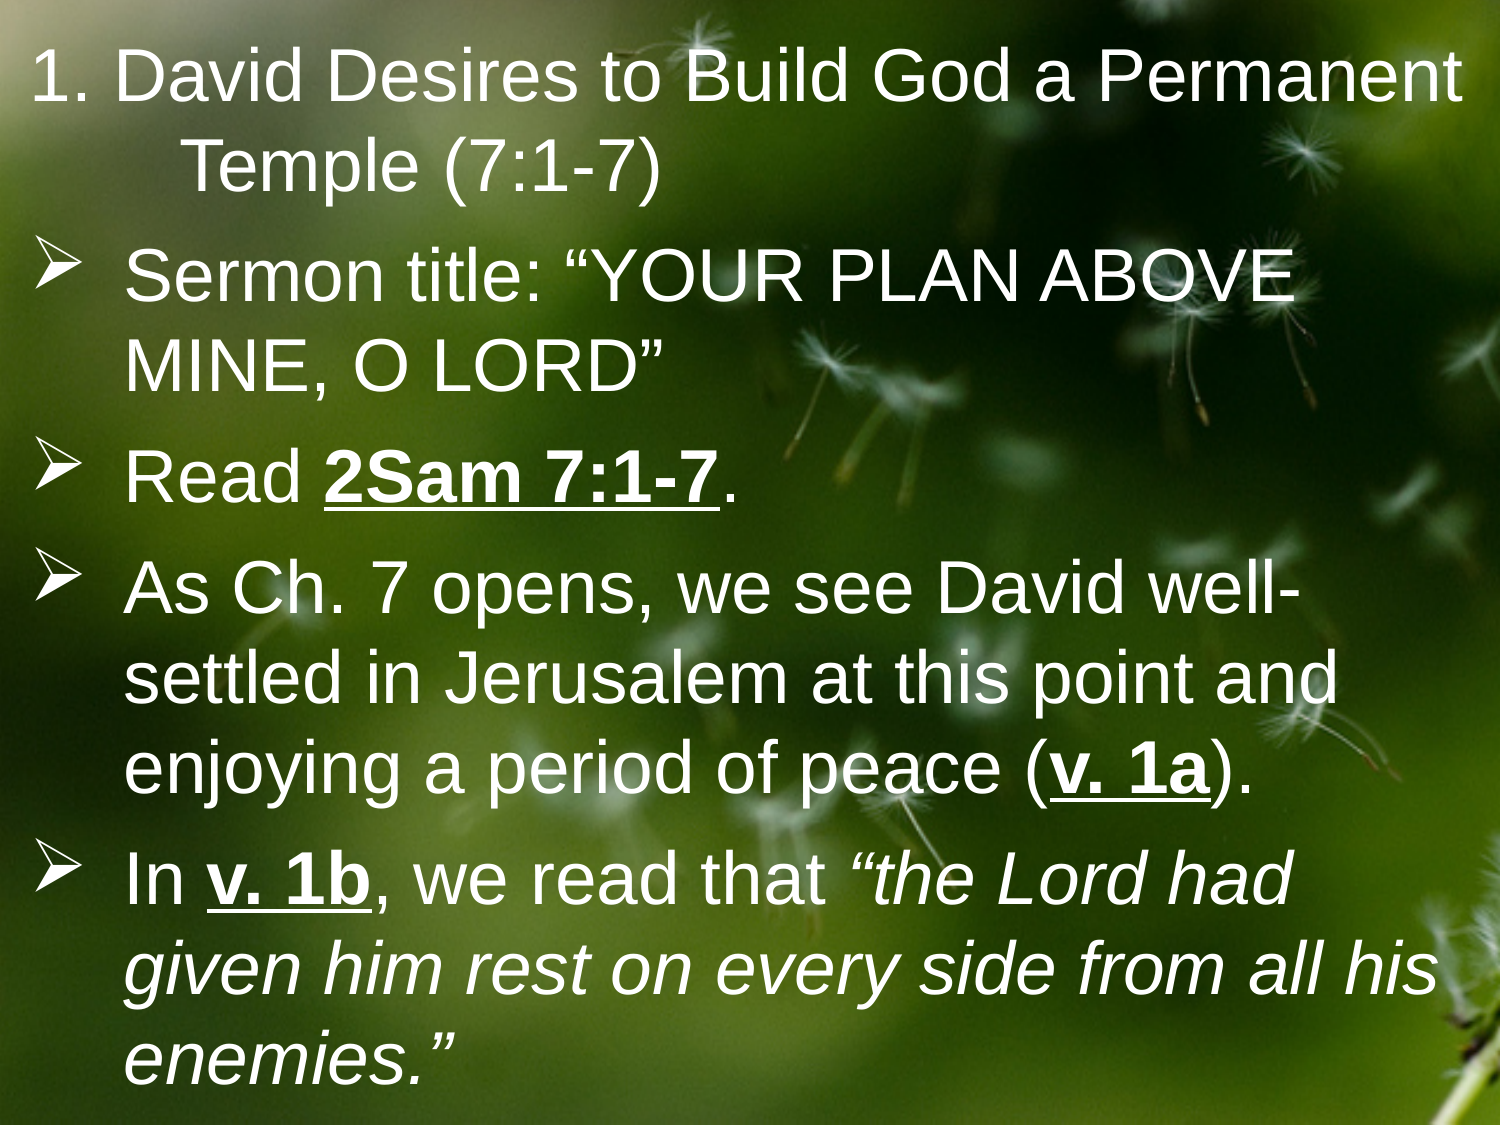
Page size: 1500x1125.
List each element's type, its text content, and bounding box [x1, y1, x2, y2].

subtitle 1. David Desires to Build God a Permanent Temple (7:1-7) Sermon title: “YOUR PLAN ABOVE MINE, O LORD” Read 2Sam 7:1-7. As Ch. 7 opens, we see David well-settled in Jerusalem at this point and enjoying a period of peace (v. 1a). In v. 1b, we read that “the Lord had given him rest on every side from all his enemies.” [14, 18, 1486, 1108]
picture [0, 0, 1500, 1125]
